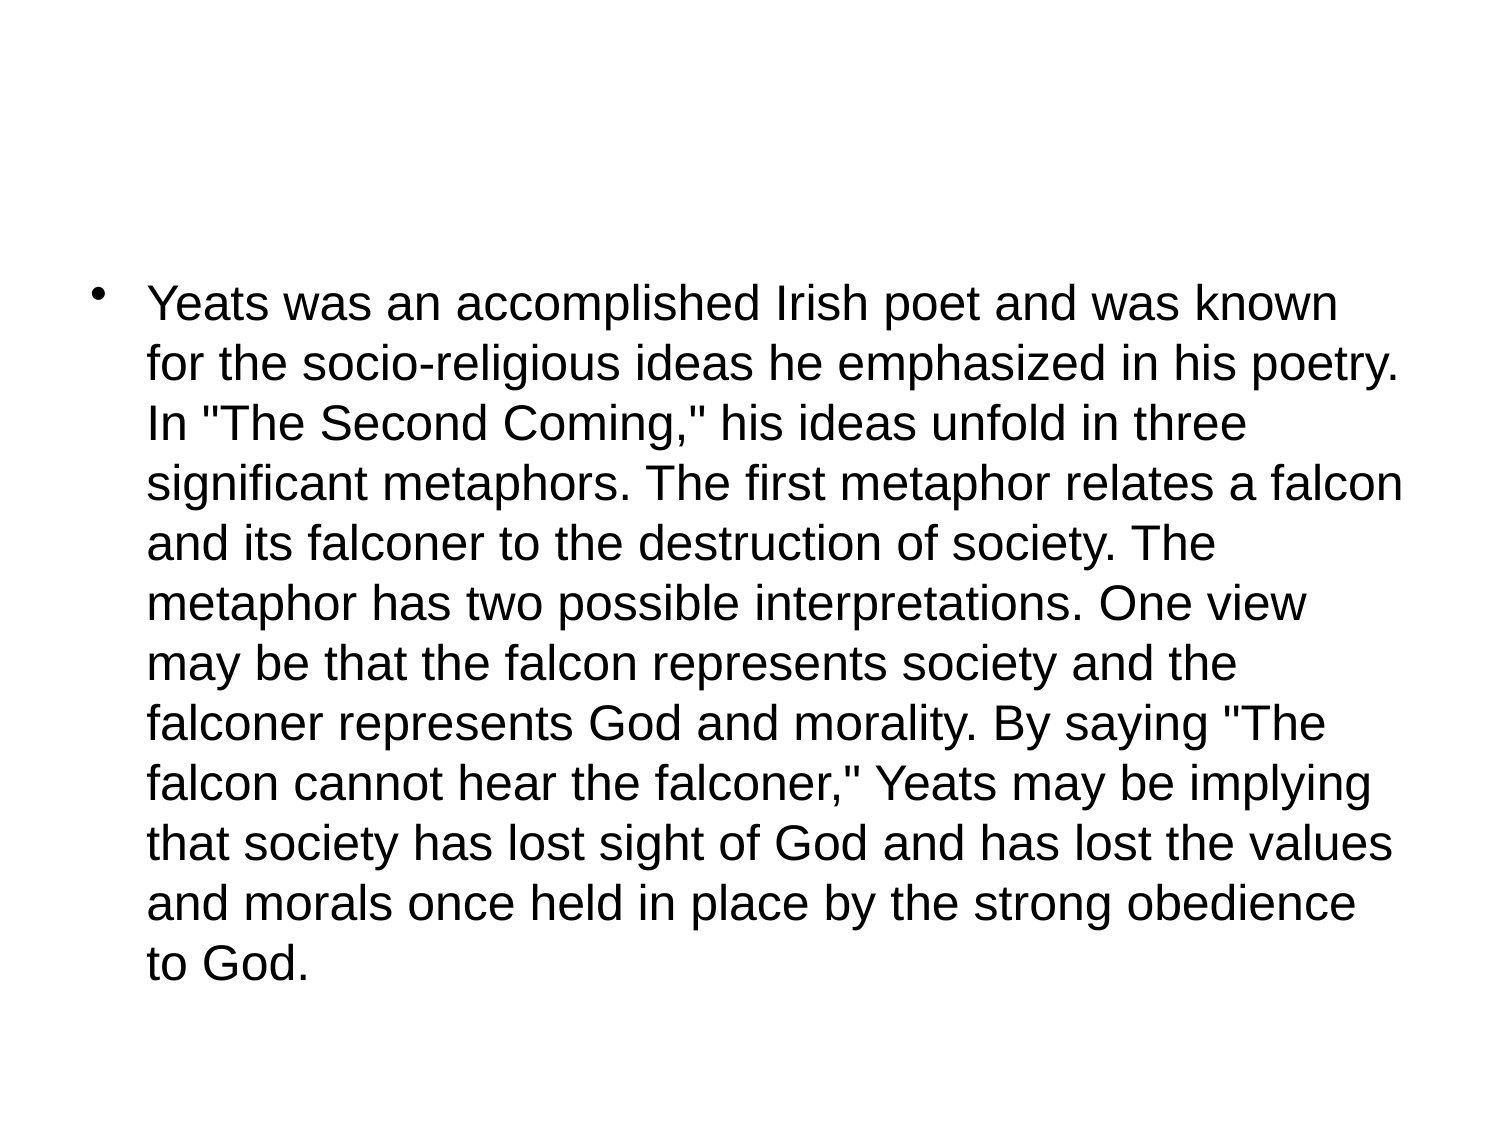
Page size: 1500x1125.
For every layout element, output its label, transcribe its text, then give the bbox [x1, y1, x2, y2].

list Yeats was an accomplished Irish poet and was known for the socio-religious ideas he emphasized in his poetry. In "The Second Coming," his ideas unfold in three significant metaphors. The first metaphor relates a falcon and its falconer to the destruction of society. The metaphor has two possible interpretations. One view may be that the falcon represents society and the falconer represents God and morality. By saying "The falcon cannot hear the falconer," Yeats may be implying that society has lost sight of God and has lost the values and morals once held in place by the strong obedience to God. [75, 262, 1425, 1005]
